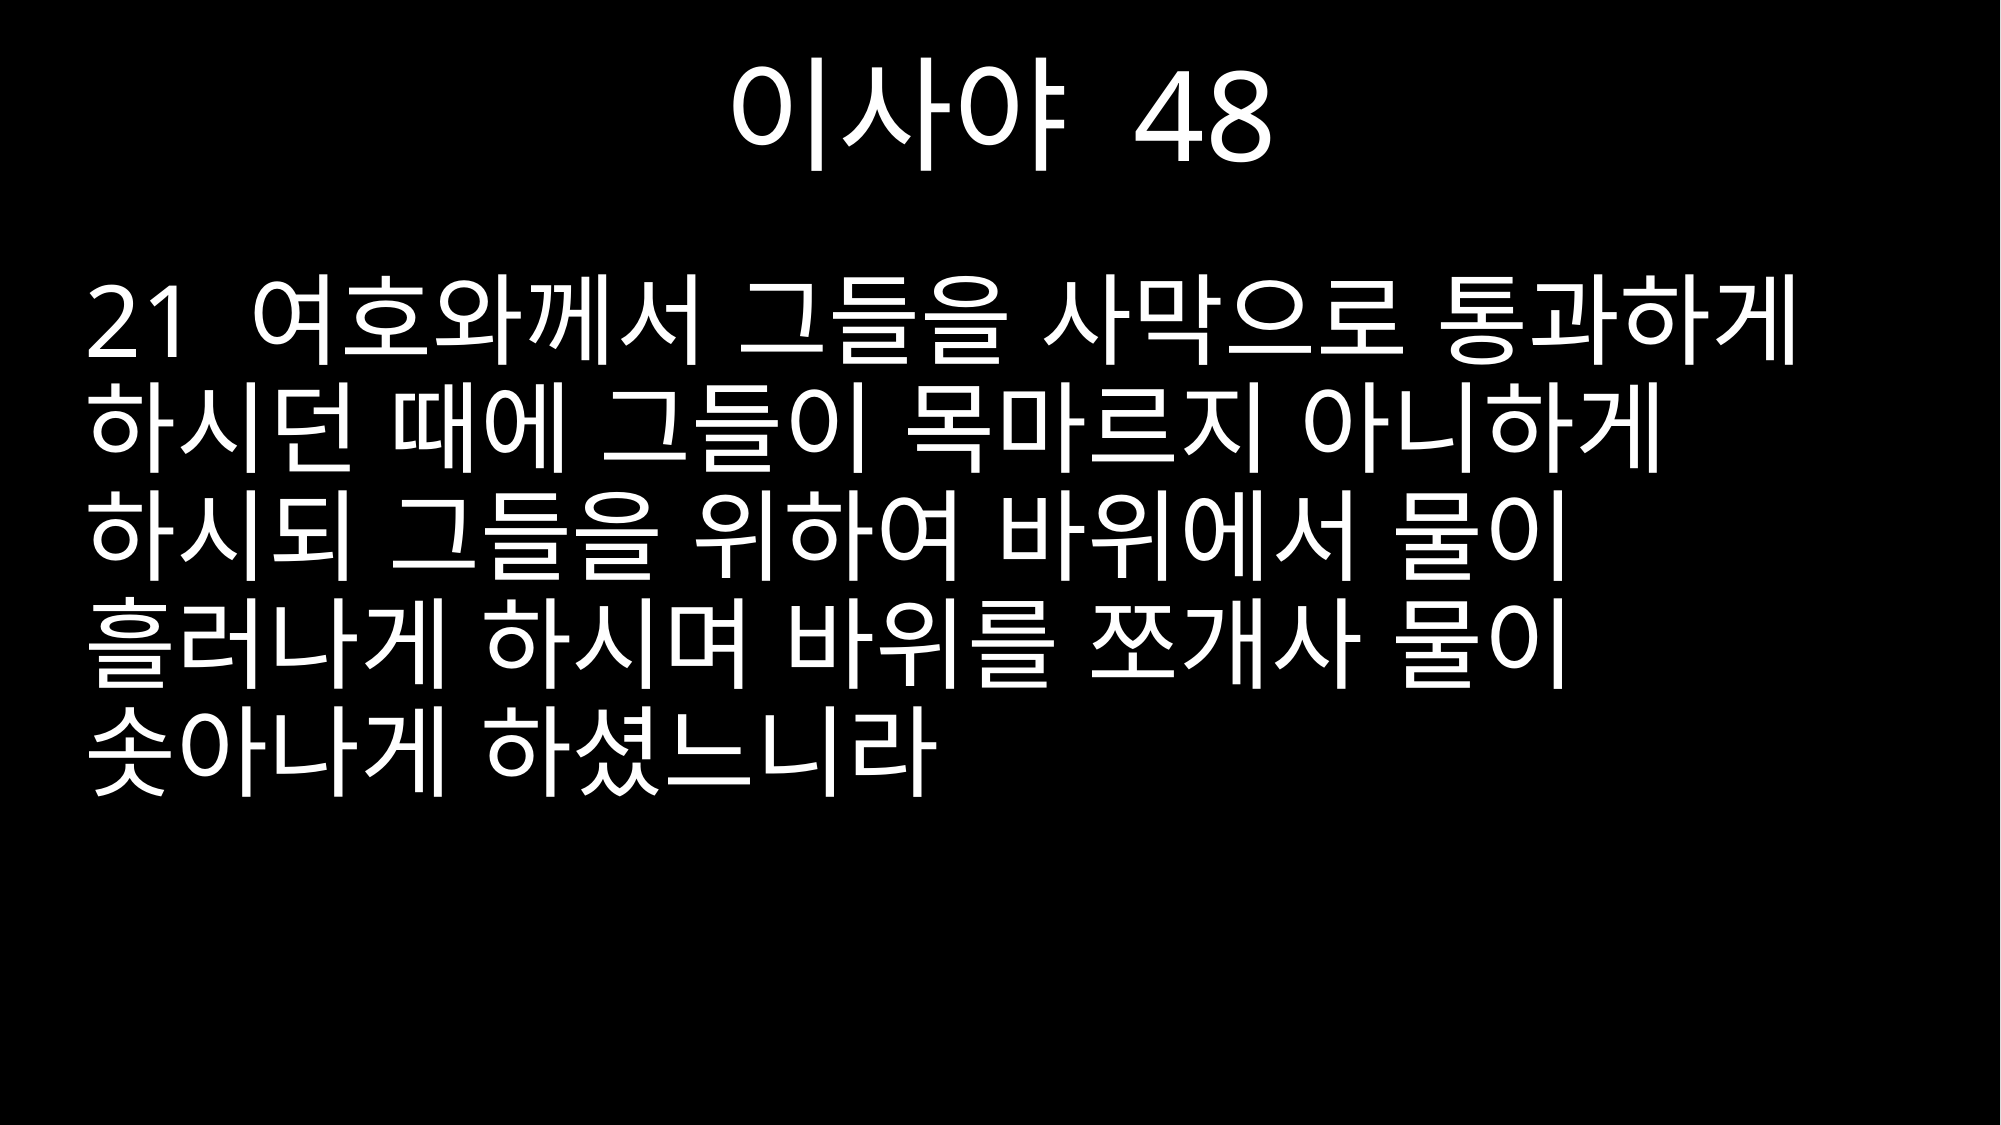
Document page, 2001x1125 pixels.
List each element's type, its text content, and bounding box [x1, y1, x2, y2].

footer 이사야 48 [0, 32, 2000, 192]
list 21 여호와께서 그들을 사막으로 통과하게 하시던 때에 그들이 목마르지 아니하게 하시되 그들을 위하여 바위에서 물이 흘러나게 하시며 바위를 쪼개사 물이 솟아나게 하셨느니라 [69, 263, 1953, 423]
picture [0, 0, 2001, 1125]
